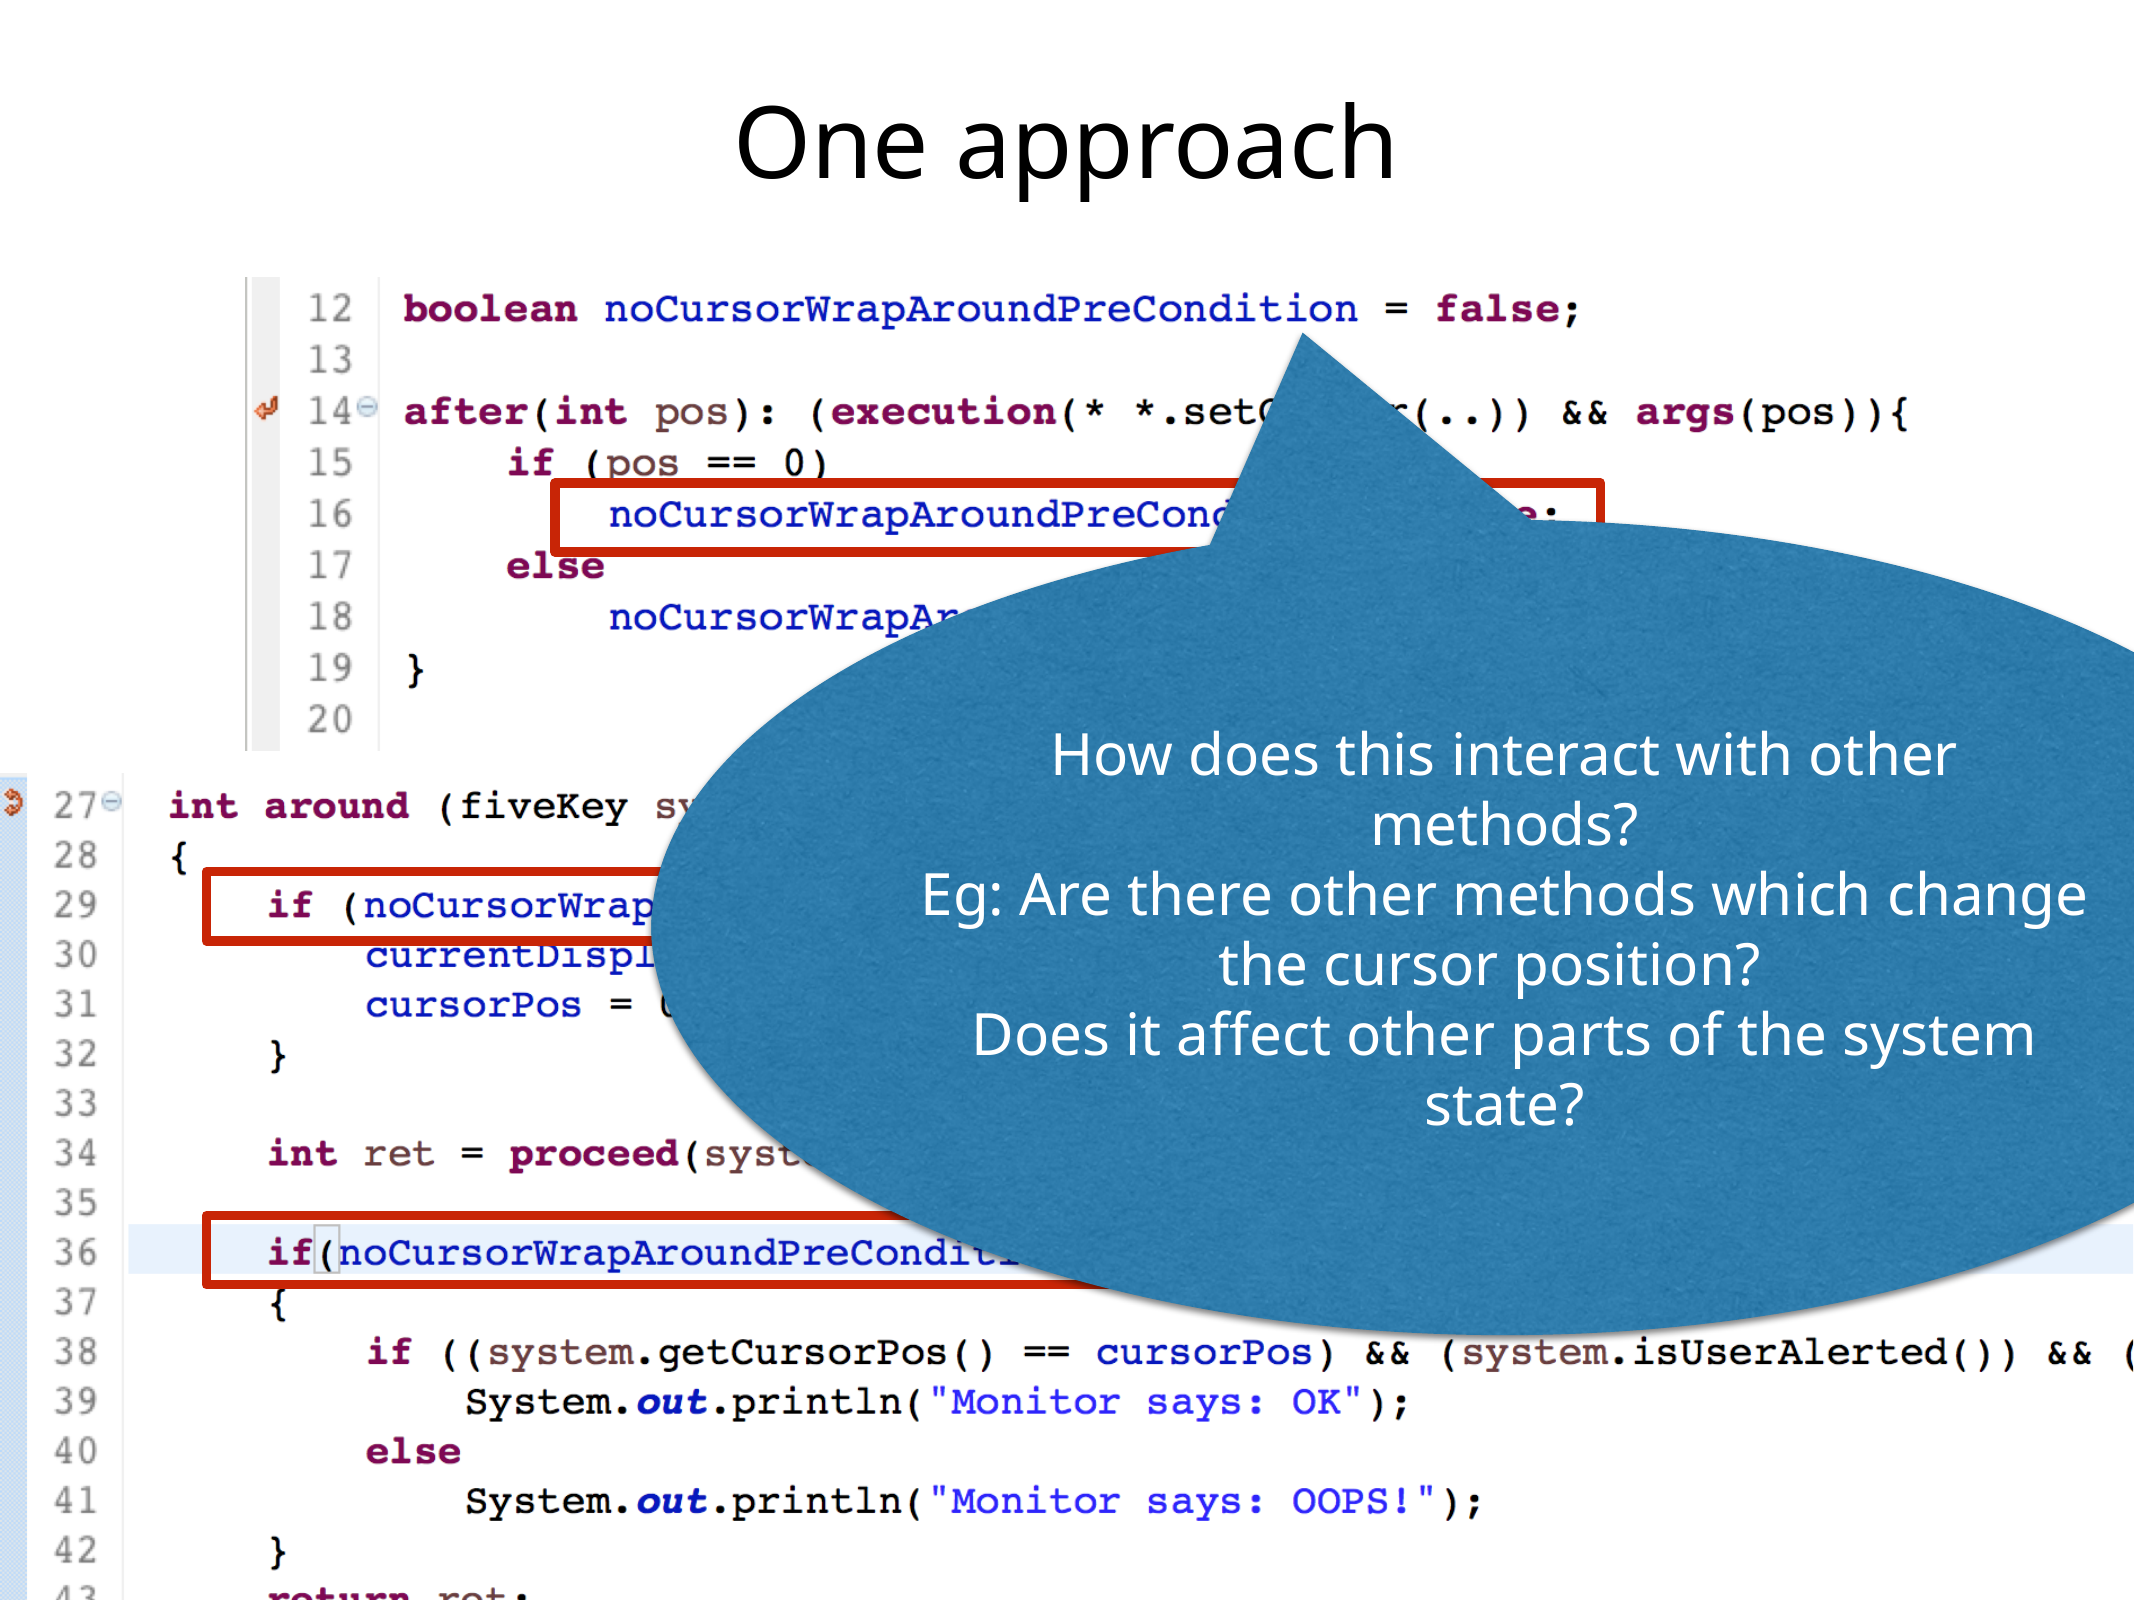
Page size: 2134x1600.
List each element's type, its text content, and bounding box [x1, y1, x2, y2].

title One approach [155, 0, 1978, 317]
text_box How does this interact with other methods? Eg: Are there other methods which change the cursor position? Does it affect other parts of the system state? [720, 598, 2134, 767]
picture [0, 772, 2134, 1600]
picture [244, 277, 2001, 751]
